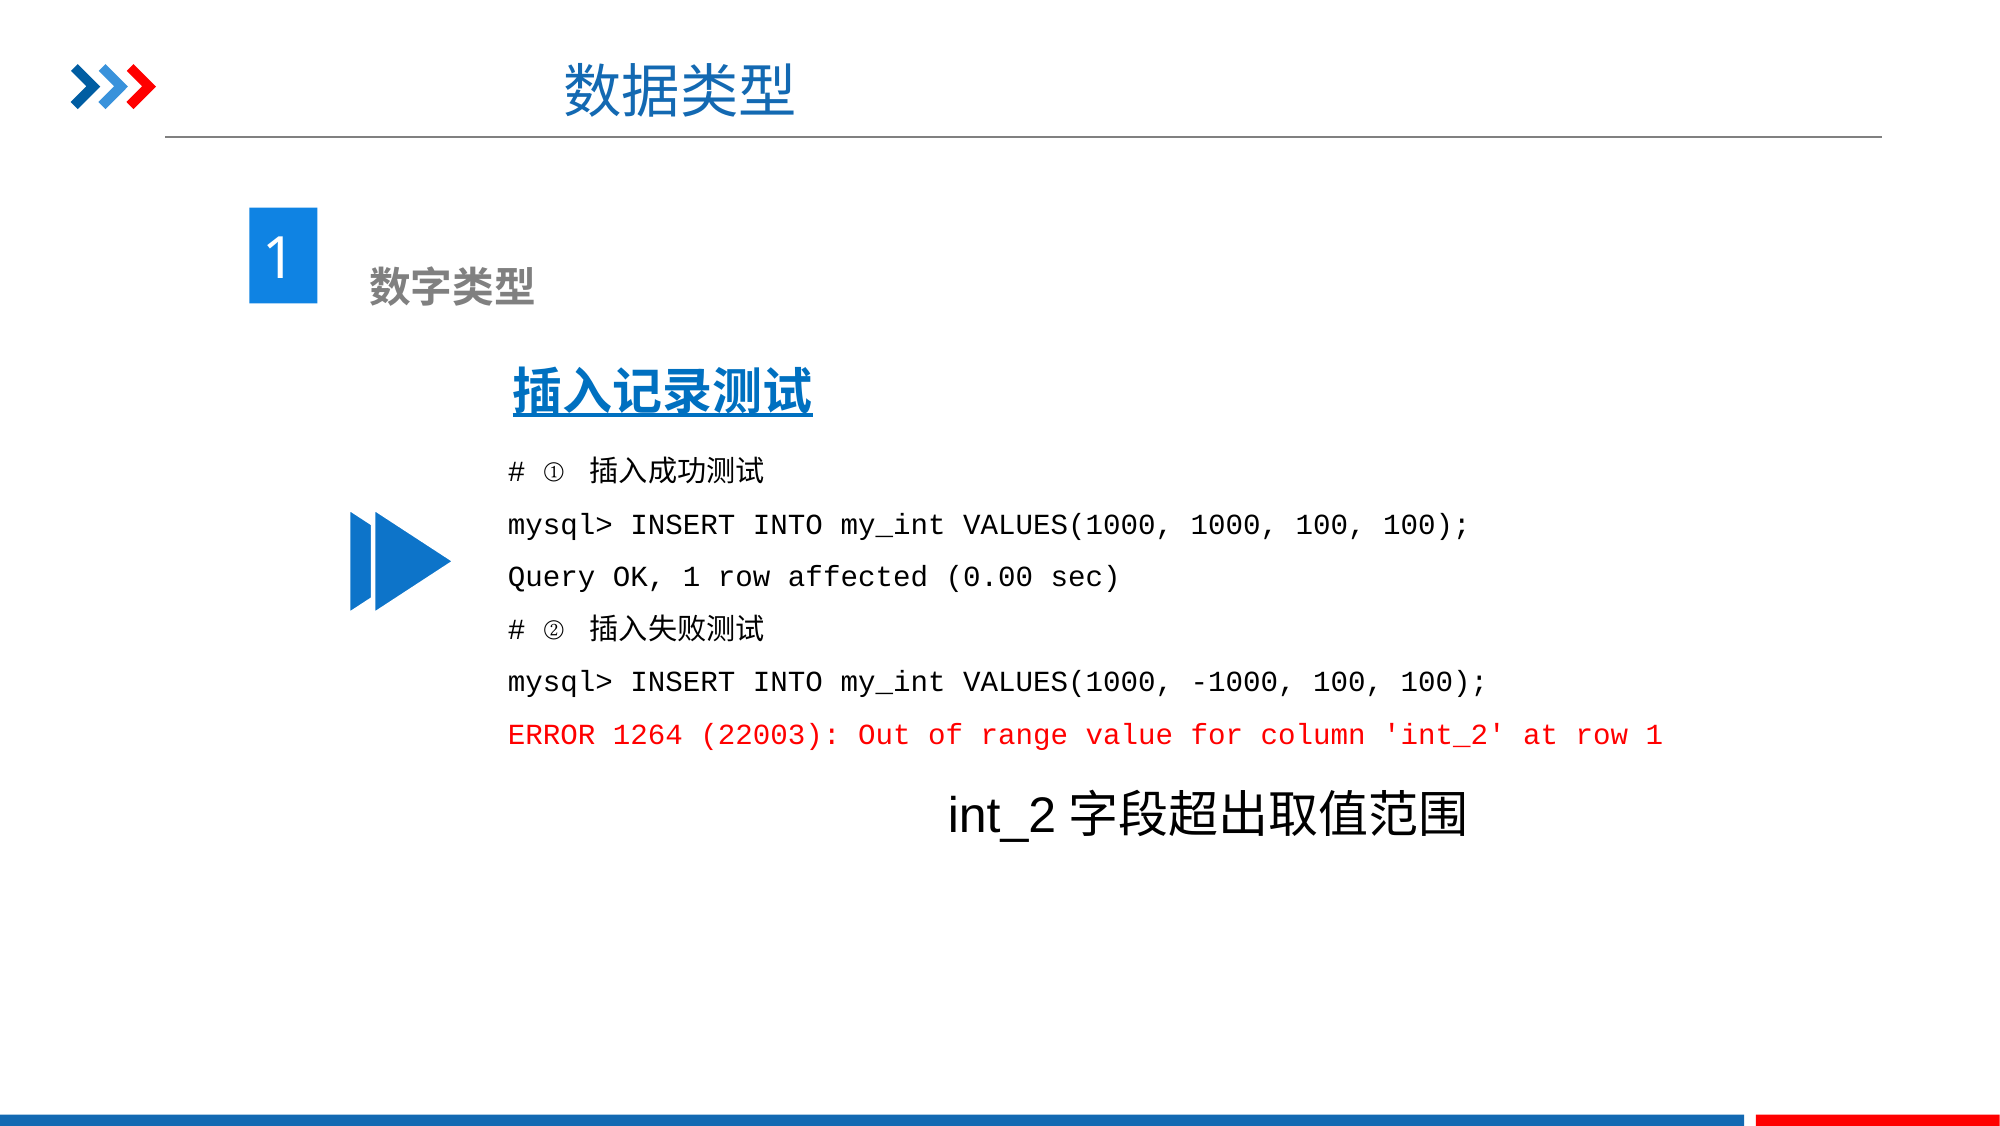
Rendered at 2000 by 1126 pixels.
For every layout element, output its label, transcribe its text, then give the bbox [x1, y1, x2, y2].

text_box 数字类型 [319, 245, 1092, 380]
title 数据类型 [521, 25, 1296, 153]
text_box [455, 351, 1696, 762]
text_box int_2字段超出取值范围 [933, 775, 1483, 850]
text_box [347, 507, 456, 616]
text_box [249, 207, 318, 304]
